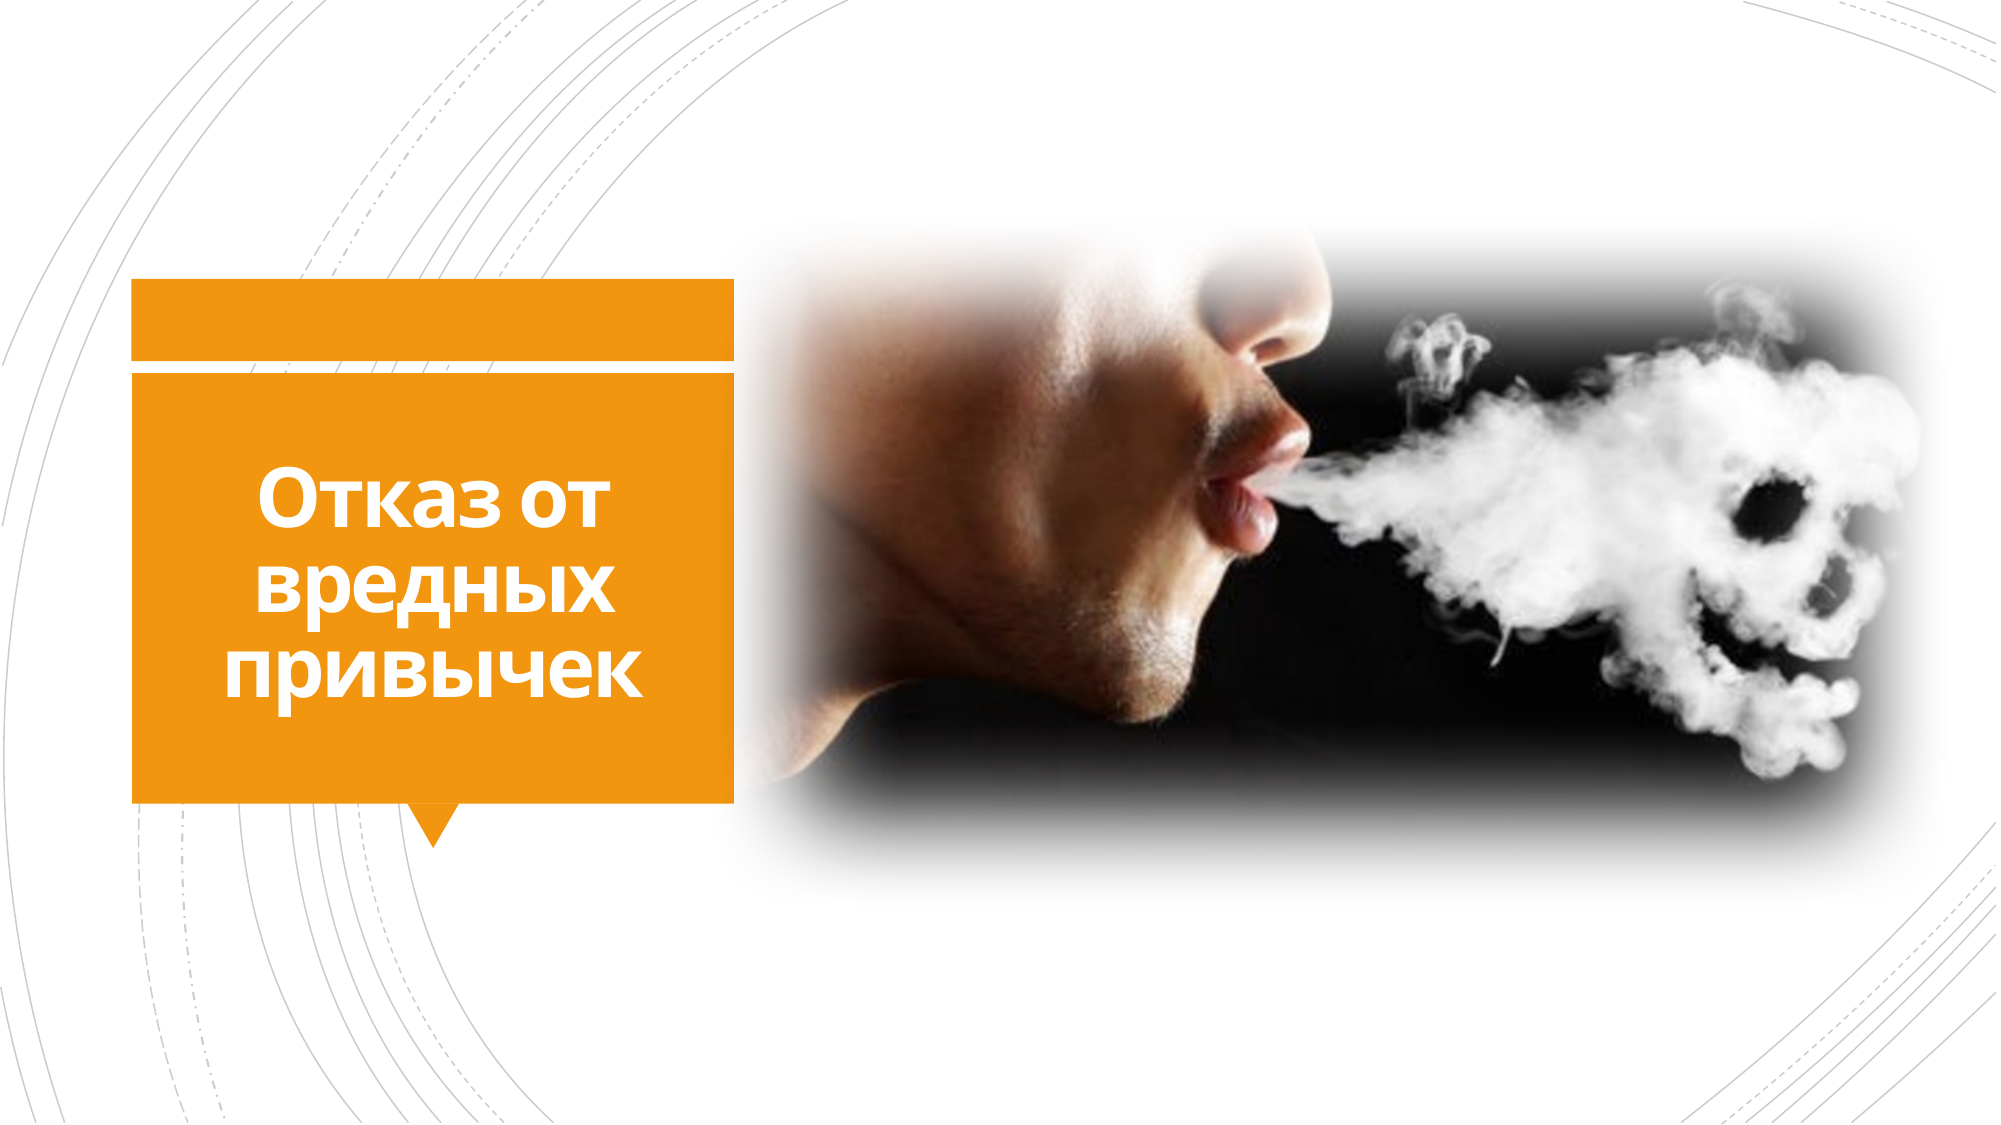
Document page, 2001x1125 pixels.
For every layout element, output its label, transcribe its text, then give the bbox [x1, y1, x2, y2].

title Отказ от вредных привычек [145, 385, 702, 789]
picture [702, 209, 1956, 915]
